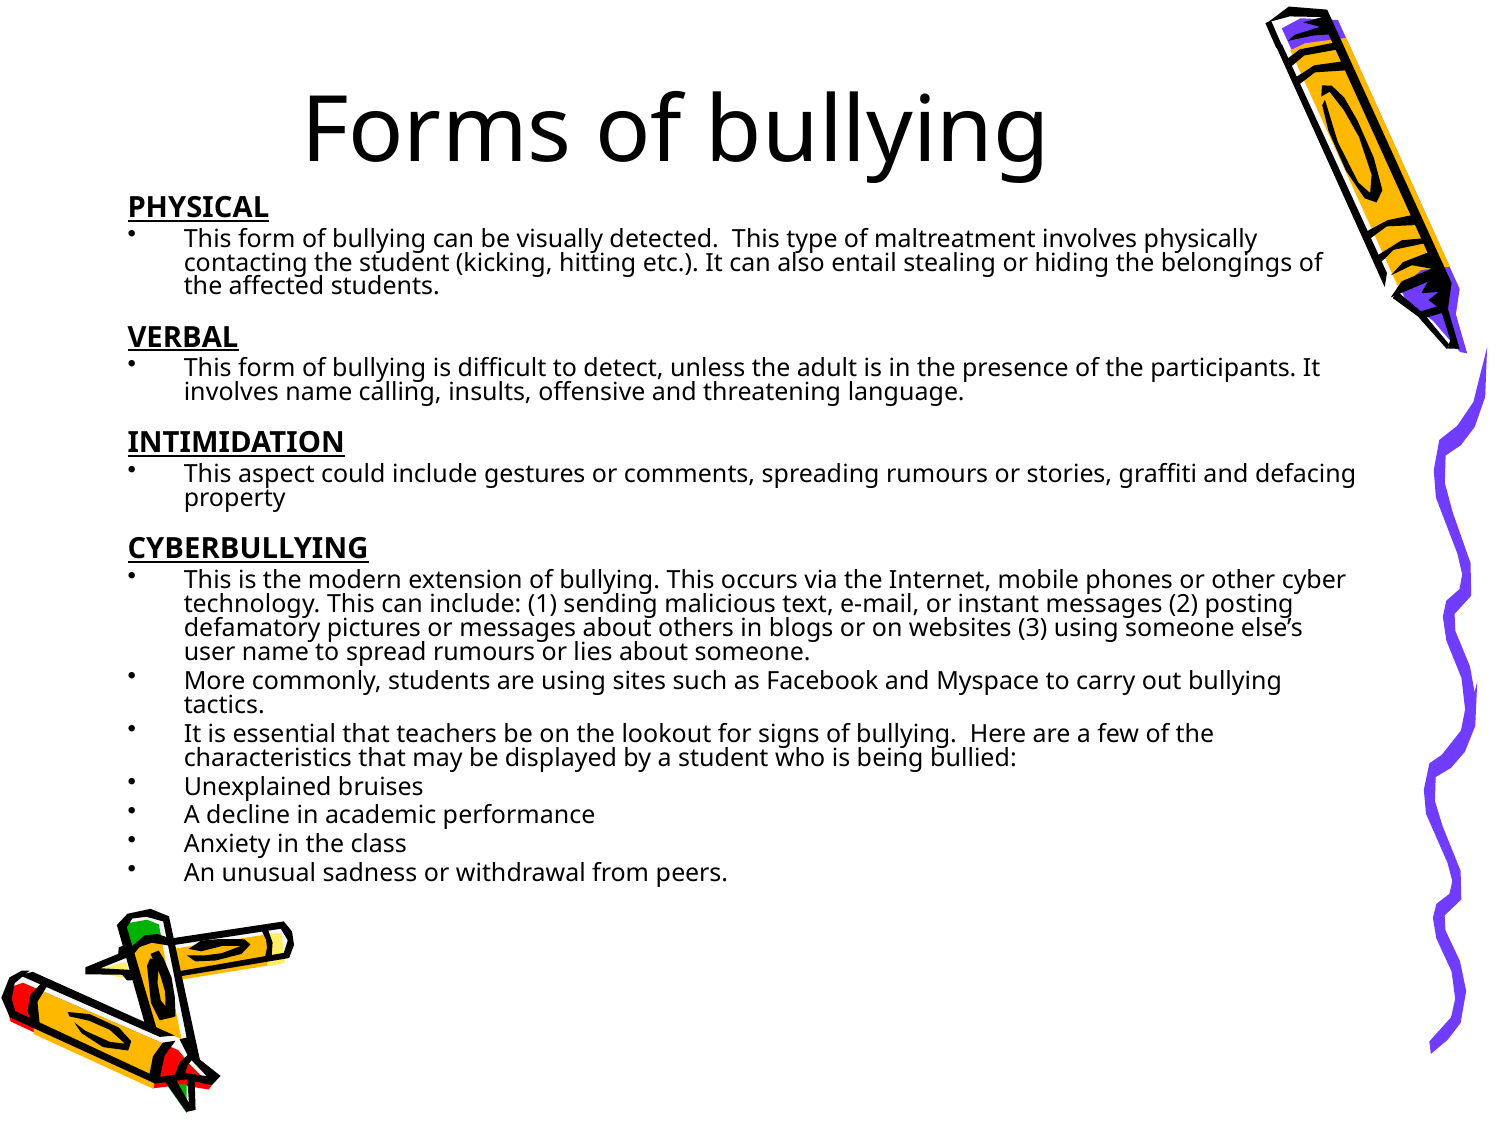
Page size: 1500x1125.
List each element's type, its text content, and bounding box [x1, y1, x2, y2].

list PHYSICAL This form of bullying can be visually detected. This type of maltreatment involves physically contacting the student (kicking, hitting etc.). It can also entail stealing or hiding the belongings of the affected students. VERBAL This form of bullying is difficult to detect, unless the adult is in the presence of the participants. It involves name calling, insults, offensive and threatening language. INTIMIDATION This aspect could include gestures or comments, spreading rumours or stories, graffiti and defacing property CYBERBULLYING This is the modern extension of bullying. This occurs via the Internet, mobile phones or other cyber technology. This can include: (1) sending malicious text, e-mail, or instant messages (2) posting defamatory pictures or messages about others in blogs or on websites (3) using someone else’s user name to spread rumours or lies about someone. More commonly, students are using sites such as Facebook and Myspace to carry out bullying tactics. It is essential that teachers be on the lookout for signs of bullying. Here are a few of the characteristics that may be displayed by a student who is being bullied: Unexplained bruises A decline in academic performance Anxiety in the class An unusual sadness or withdrawal from peers. [112, 187, 1376, 913]
title Forms of bullying [112, 24, 1240, 187]
